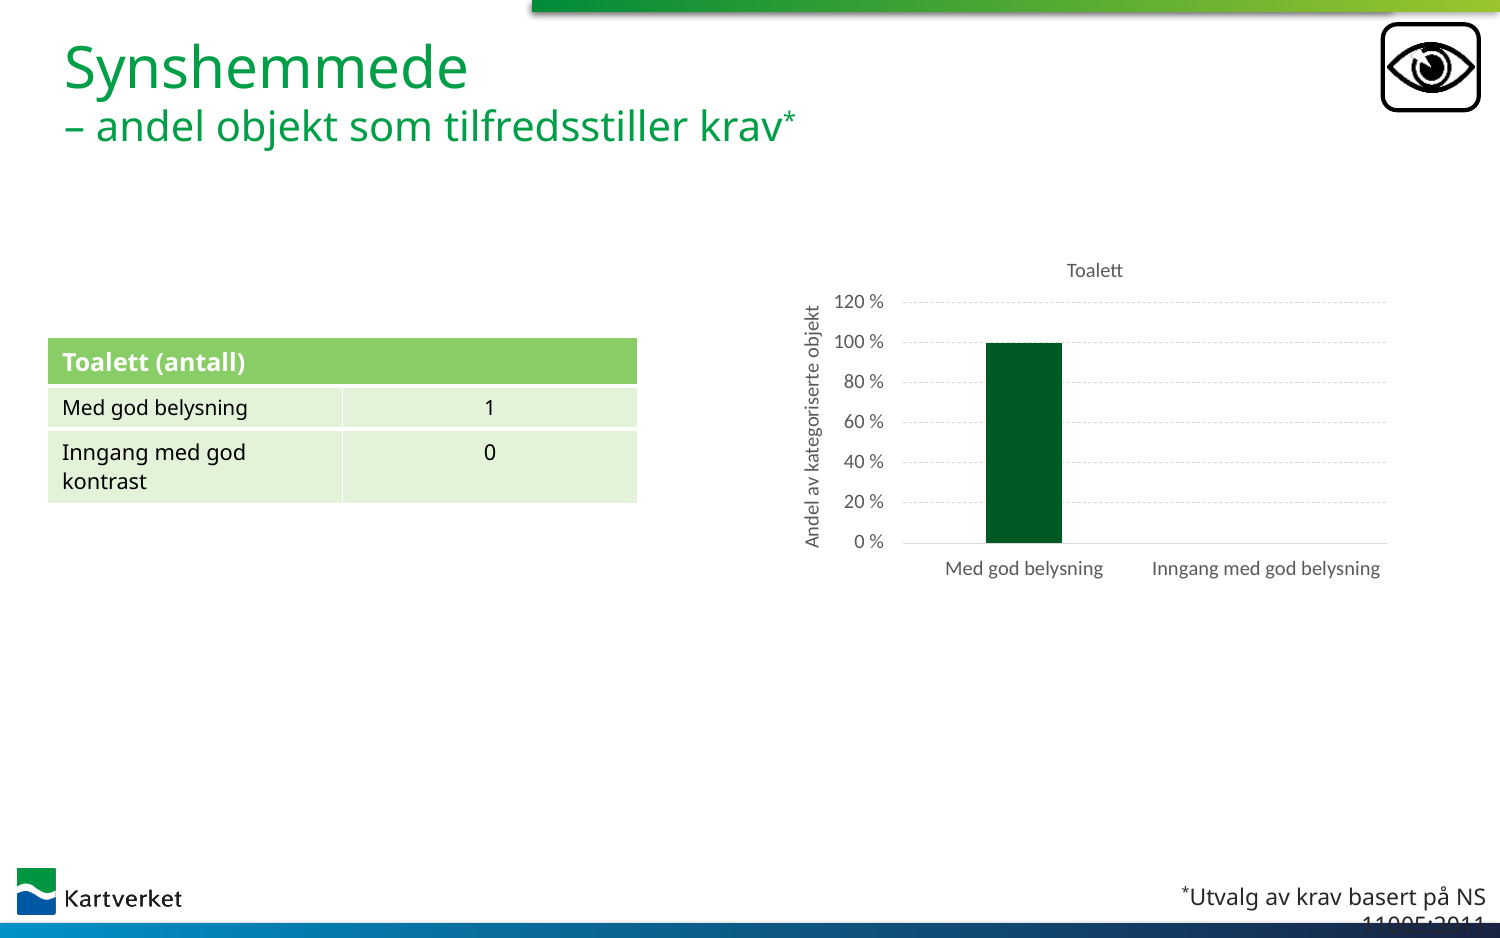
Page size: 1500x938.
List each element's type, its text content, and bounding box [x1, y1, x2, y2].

table_cell Inngang med god kontrast [48, 431, 342, 503]
table_cell 0 [343, 431, 637, 503]
text_box *Utvalg av krav basert på NS 11005:2011 [1068, 873, 1500, 938]
text_box Synshemmede – andel objekt som tilfredsstiller krav* [49, 24, 1431, 158]
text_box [1382, 24, 1480, 111]
table_header Toalett (antall) [48, 338, 637, 384]
table_cell Med god belysning [48, 388, 342, 427]
table_cell 1 [343, 388, 637, 427]
picture [791, 249, 1400, 589]
